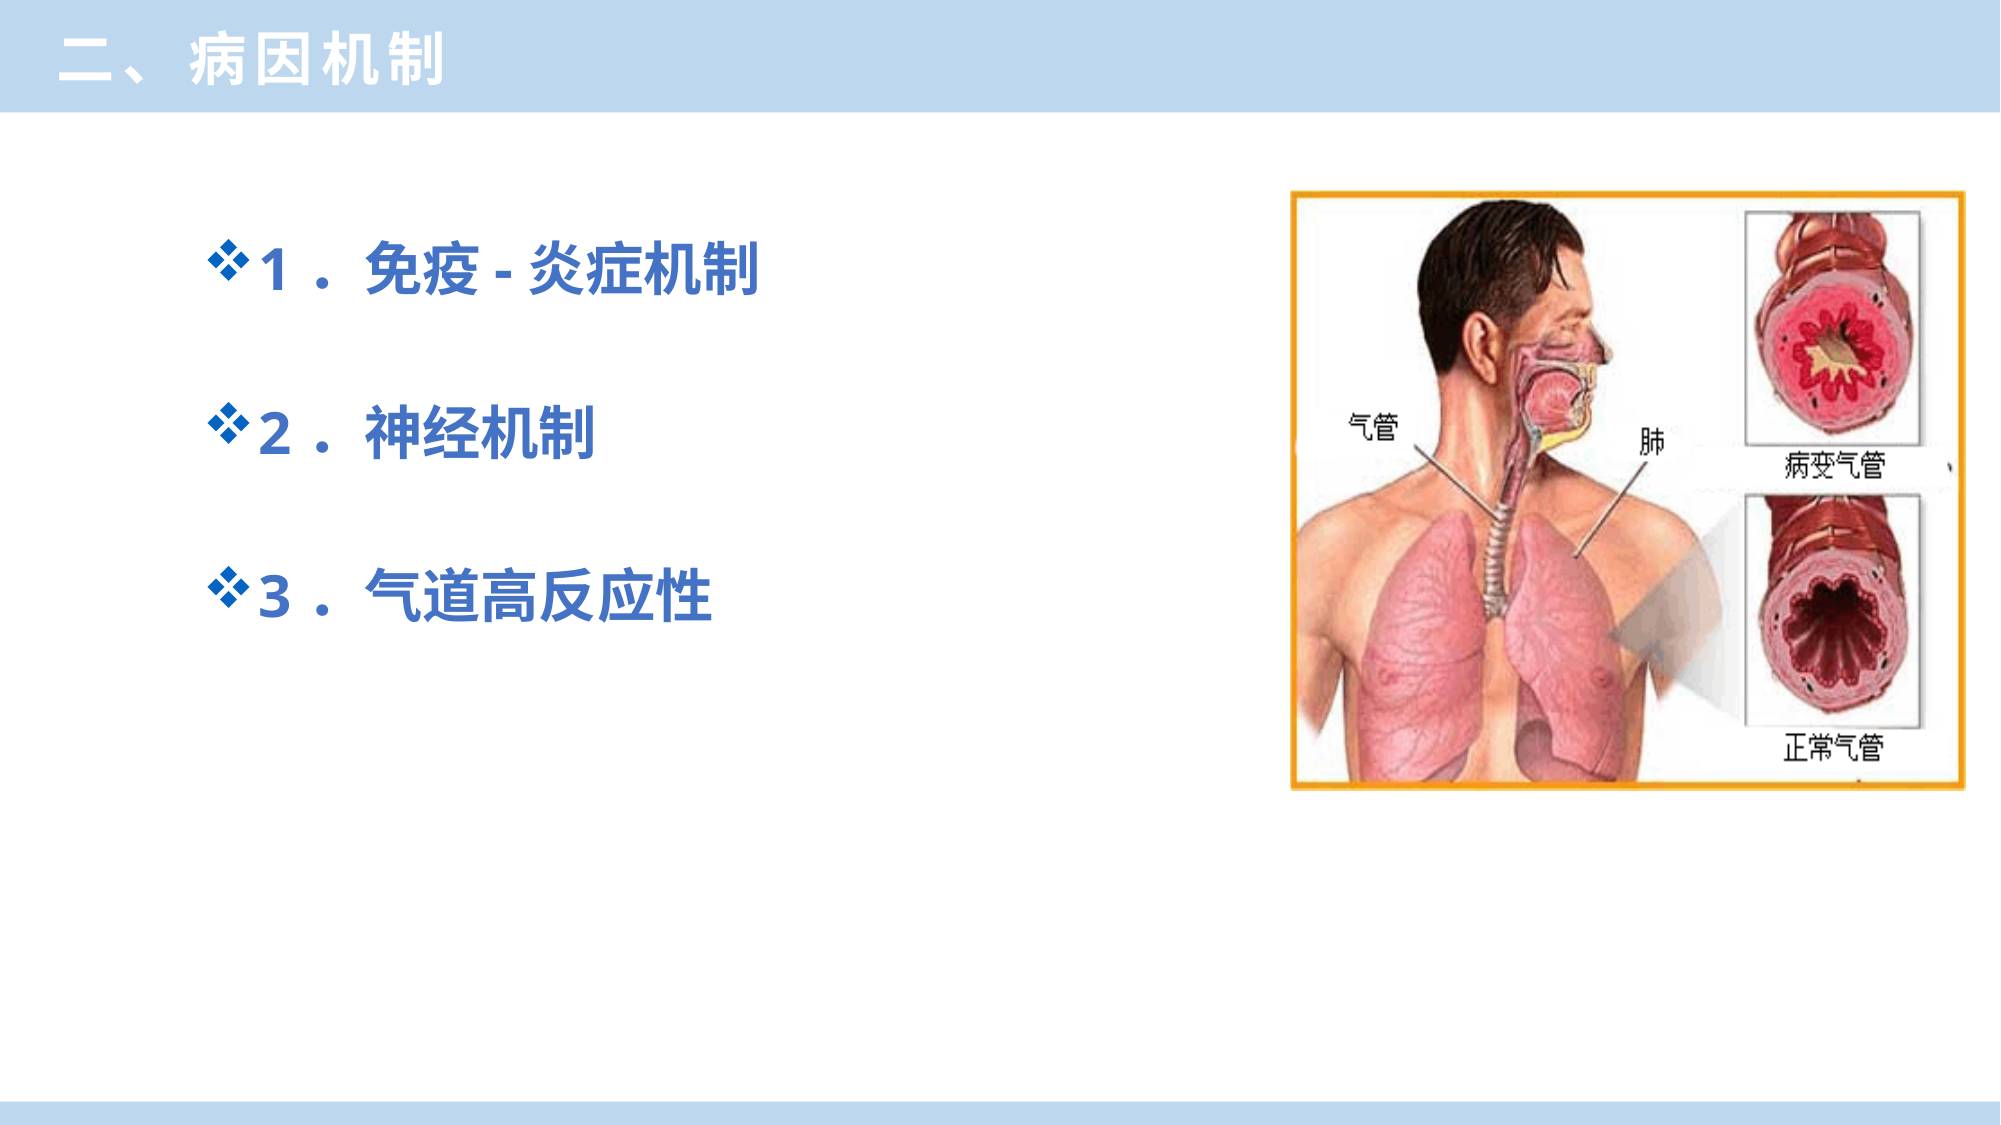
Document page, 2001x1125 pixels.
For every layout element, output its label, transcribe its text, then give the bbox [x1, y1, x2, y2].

text_box 1．免疫-炎症机制 2．神经机制 3．气道高反应性 [187, 224, 1500, 800]
text_box 二、病因机制 [44, 16, 458, 98]
picture [1290, 190, 1966, 791]
